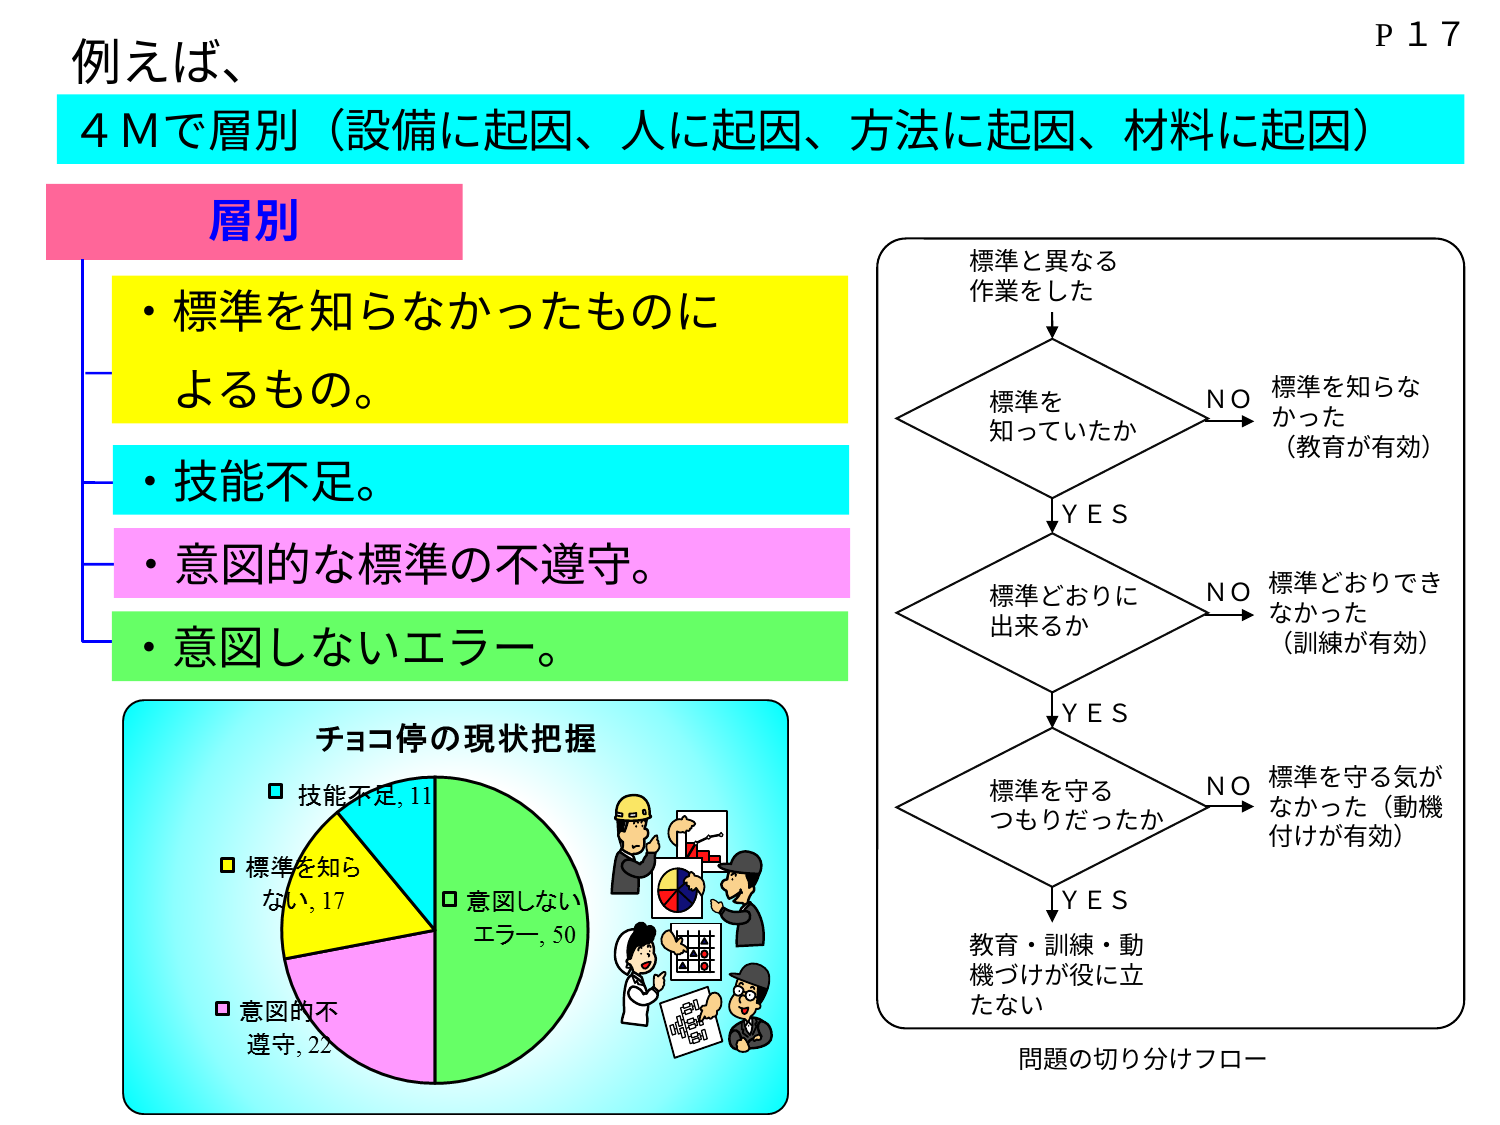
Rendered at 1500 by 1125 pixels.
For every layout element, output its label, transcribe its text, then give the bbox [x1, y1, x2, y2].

text_box ・技能不足。 [112, 445, 850, 515]
text_box ＮＯ [1189, 569, 1284, 615]
text_box ・意図しないエラー。 [111, 611, 849, 682]
text_box ＹＥＳ [1043, 690, 1172, 735]
text_box ４Ｍで層別（設備に起因、人に起因、方法に起因、材料に起因） [56, 94, 1465, 164]
text_box 層別 [46, 183, 463, 260]
text_box 問題の切り分けフロー [1003, 1036, 1332, 1081]
text_box 例えば、 [56, 23, 1281, 99]
picture [610, 792, 774, 1060]
text_box ＹＥＳ [1043, 491, 1172, 536]
text_box ・標準を知らなかったものに よるもの。 [111, 275, 849, 424]
text_box ＮＯ [1189, 375, 1284, 421]
text_box ＹＥＳ [1043, 877, 1172, 922]
text_box P１７ [1360, 5, 1500, 61]
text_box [114, 691, 797, 1123]
text_box [82, 259, 118, 482]
text_box [877, 238, 1465, 1029]
text_box ・意図的な標準の不遵守。 [113, 528, 851, 598]
text_box ＮＯ [1189, 763, 1284, 808]
text_box [82, 483, 150, 642]
